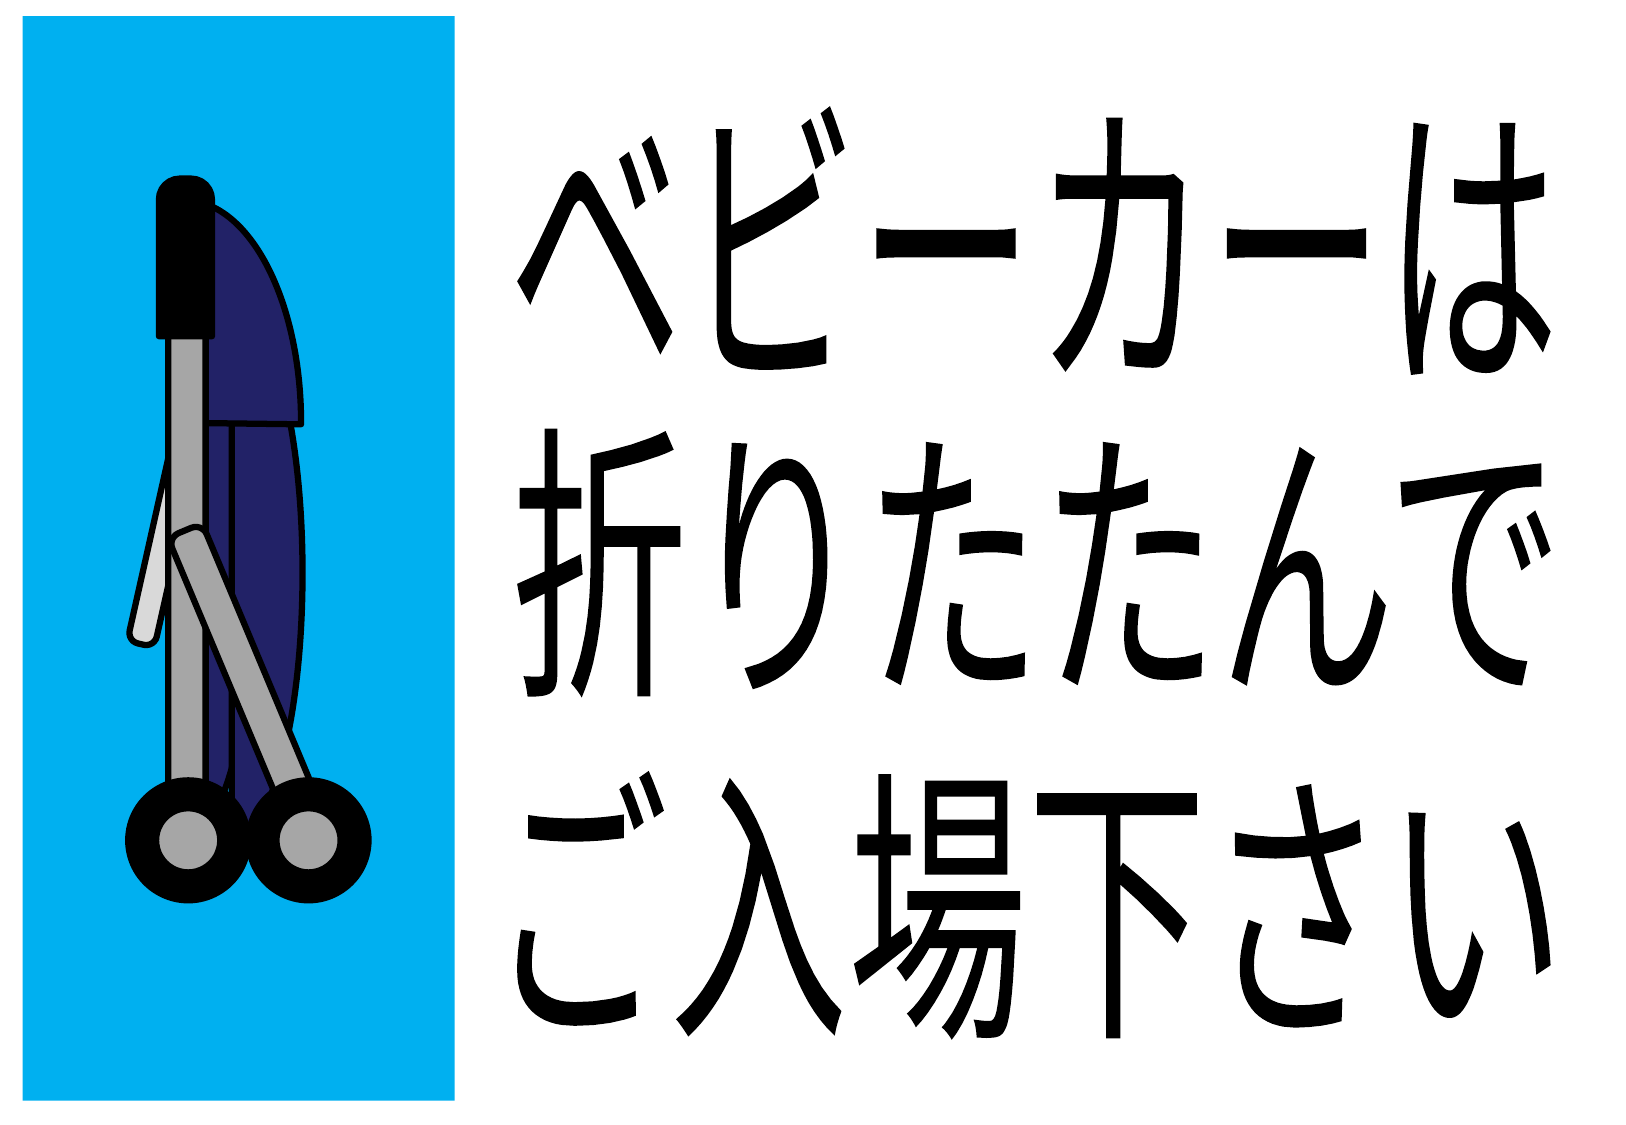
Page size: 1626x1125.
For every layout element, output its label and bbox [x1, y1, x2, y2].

text_box [516, 105, 1551, 1041]
text_box [20, 14, 457, 1103]
text_box [127, 178, 369, 901]
